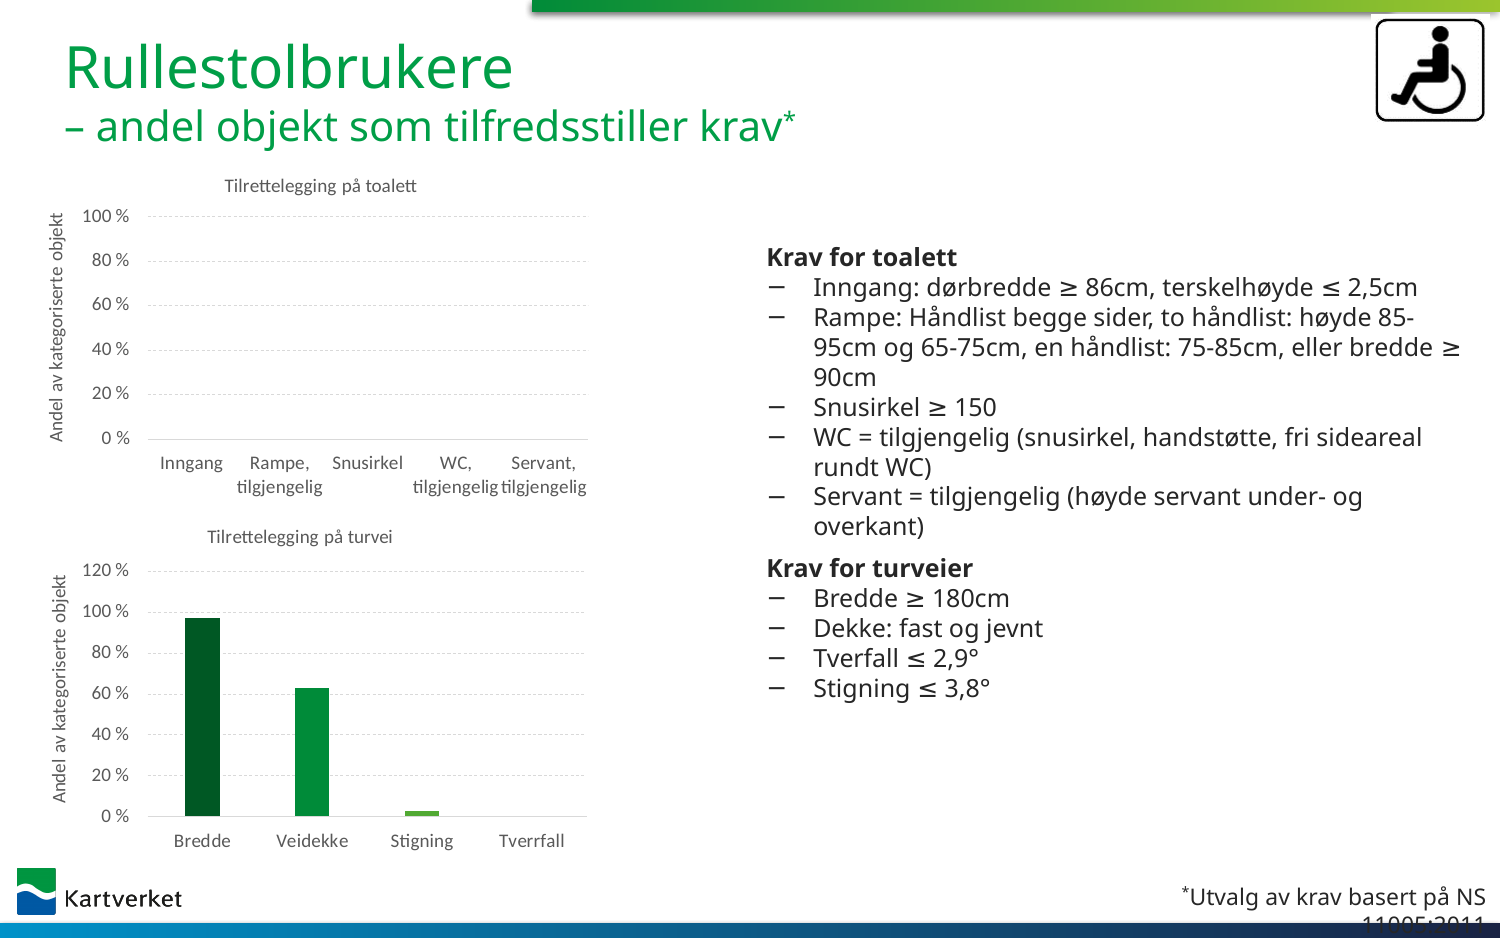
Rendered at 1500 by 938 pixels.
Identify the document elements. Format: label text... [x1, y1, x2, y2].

text_box Krav for toalett Inngang: dørbredde ≥ 86cm, terskelhøyde ≤ 2,5cm Rampe: Håndlist begge sider, to håndlist: høyde 85-95cm og 65-75cm, en håndlist: 75-85cm, eller bredde ≥ 90cm Snusirkel ≥ 150 WC = tilgjengelig (snusirkel, handstøtte, fri sideareal rundt WC) Servant = tilgjengelig (høyde servant under- og overkant) [751, 234, 1483, 545]
picture [1371, 13, 1491, 127]
text_box *Utvalg av krav basert på NS 11005:2011 [1068, 873, 1500, 938]
picture [41, 166, 599, 505]
picture [41, 520, 598, 859]
text_box Krav for turveier Bredde ≥ 180cm Dekke: fast og jevnt Tverfall ≤ 2,9° Stigning ≤ 3,8° [751, 545, 1483, 710]
text_box Rullestolbrukere – andel objekt som tilfredsstiller krav* [49, 14, 1431, 158]
